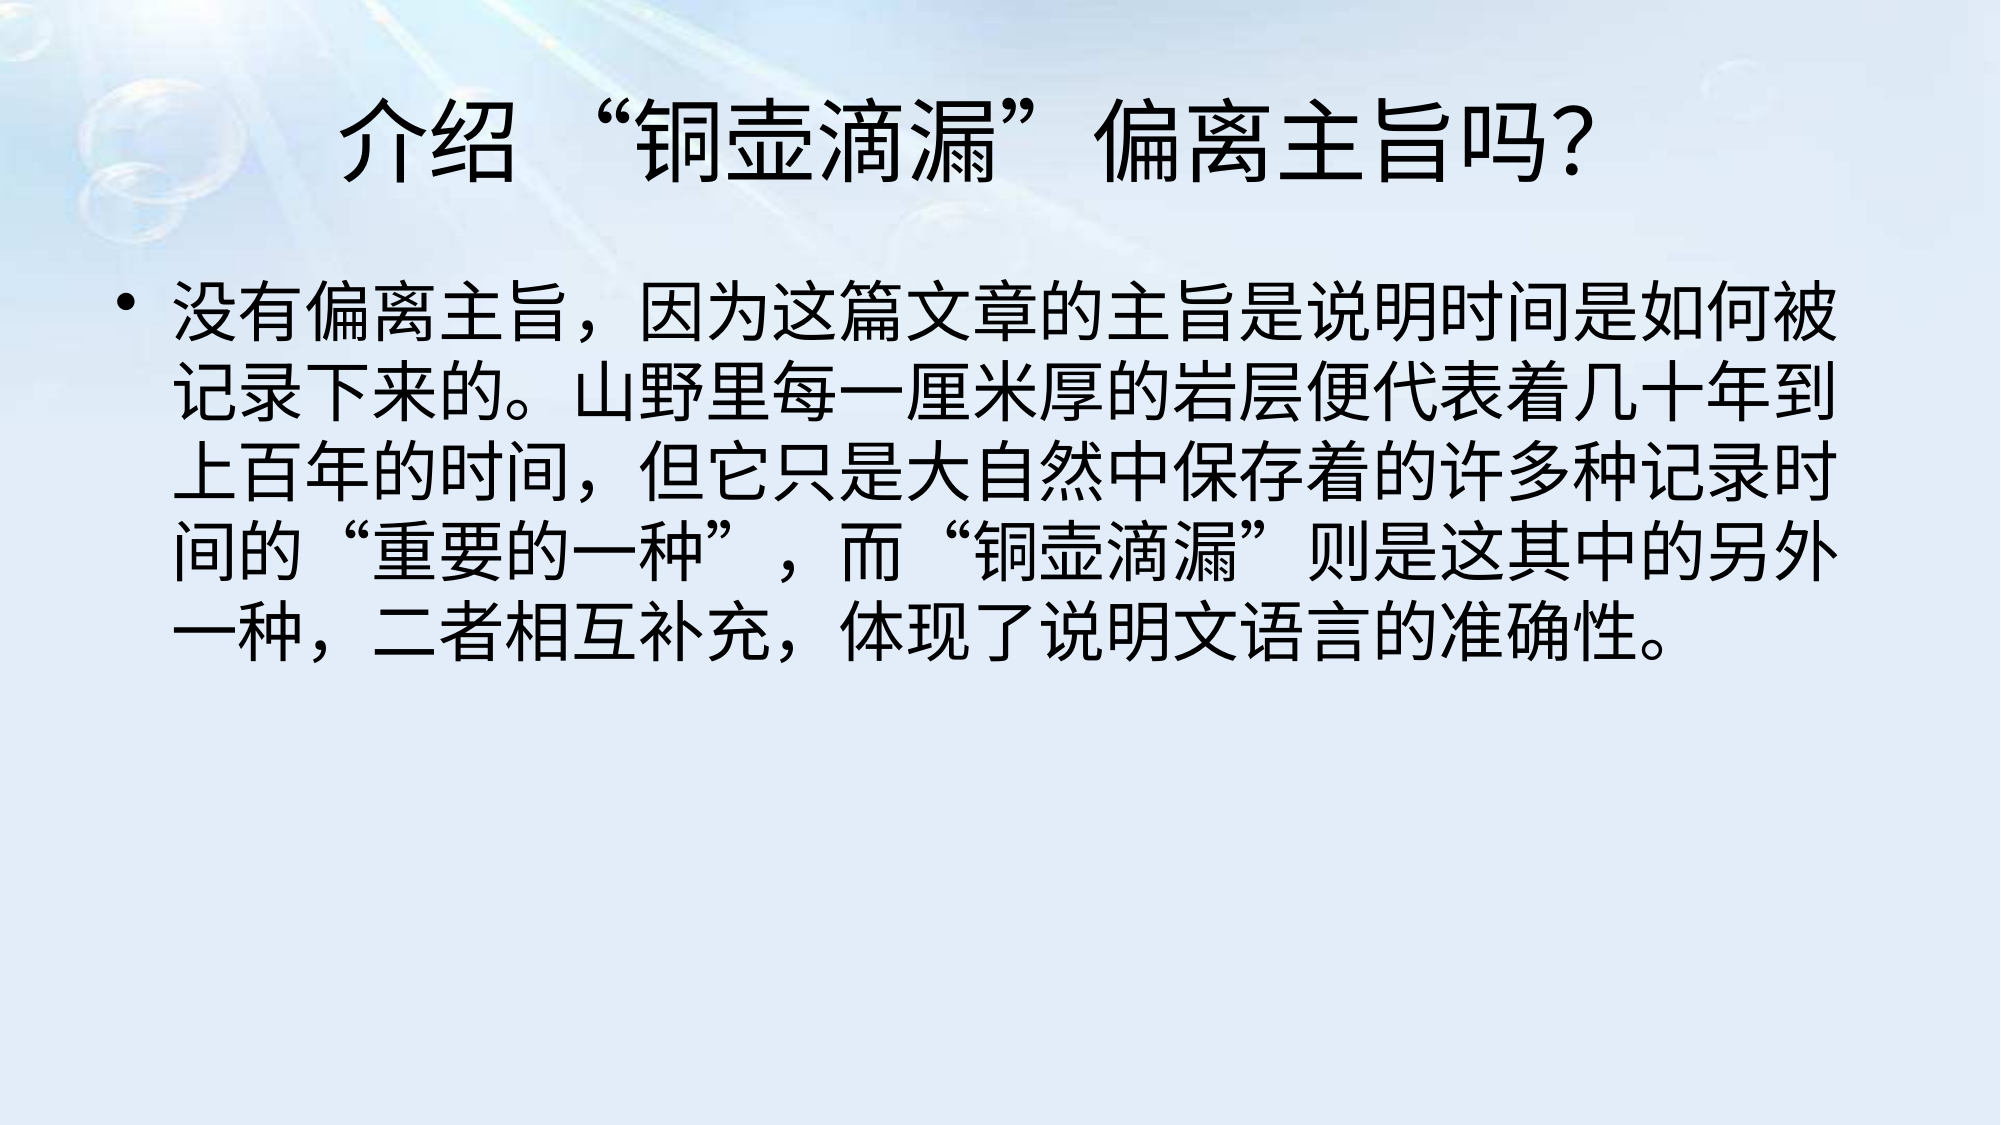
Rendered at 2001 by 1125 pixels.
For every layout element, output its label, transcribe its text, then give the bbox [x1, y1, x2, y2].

picture [0, 0, 2001, 1125]
list 没有偏离主旨，因为这篇文章的主旨是说明时间是如何被记录下来的。山野里每一厘米厚的岩层便代表着几十年到上百年的时间，但它只是大自然中保存着的许多种记录时间的“重要的一种”，而“铜壶滴漏”则是这其中的另外一种，二者相互补充，体现了说明文语言的准确性。 [99, 262, 1900, 1005]
title 介绍 “铜壶滴漏”偏离主旨吗？ [99, 45, 1900, 233]
